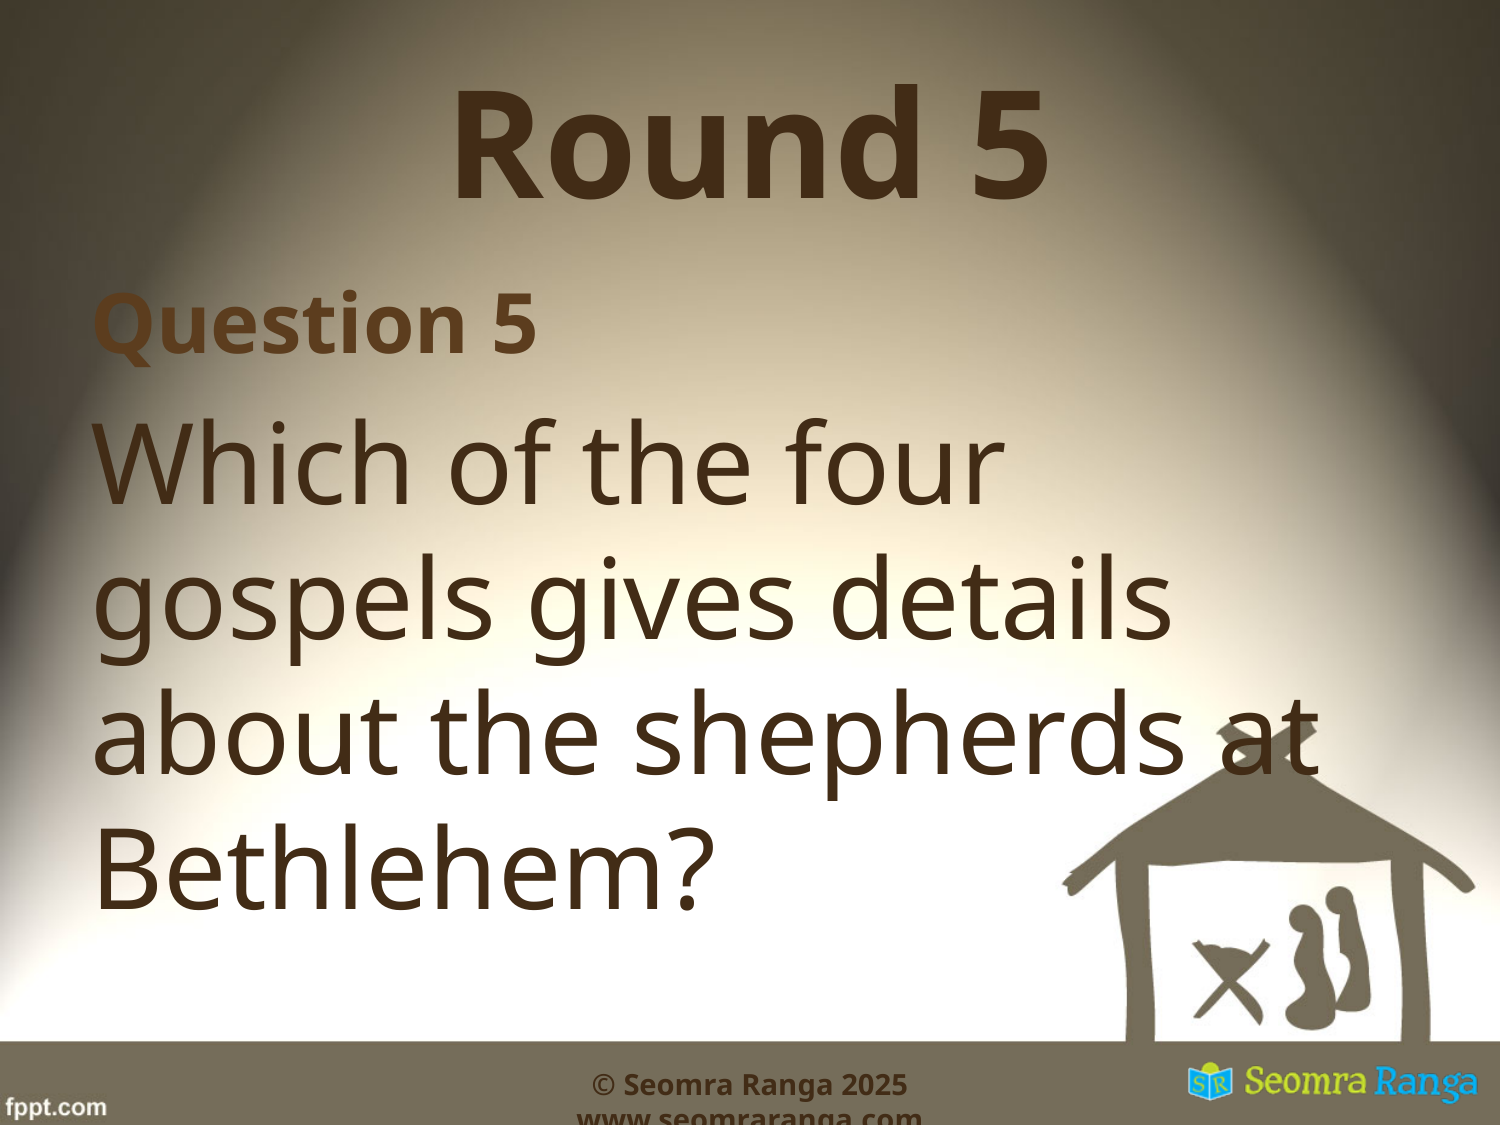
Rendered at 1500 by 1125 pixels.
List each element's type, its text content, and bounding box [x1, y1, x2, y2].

list Question 5 Which of the four gospels gives details about the shepherds at Bethlehem? [75, 262, 1425, 1005]
text_box © Seomra Ranga 2025 www.seomraranga.com [401, 1058, 1099, 1125]
title Round 5 [75, 45, 1425, 233]
picture [0, 0, 1500, 1125]
